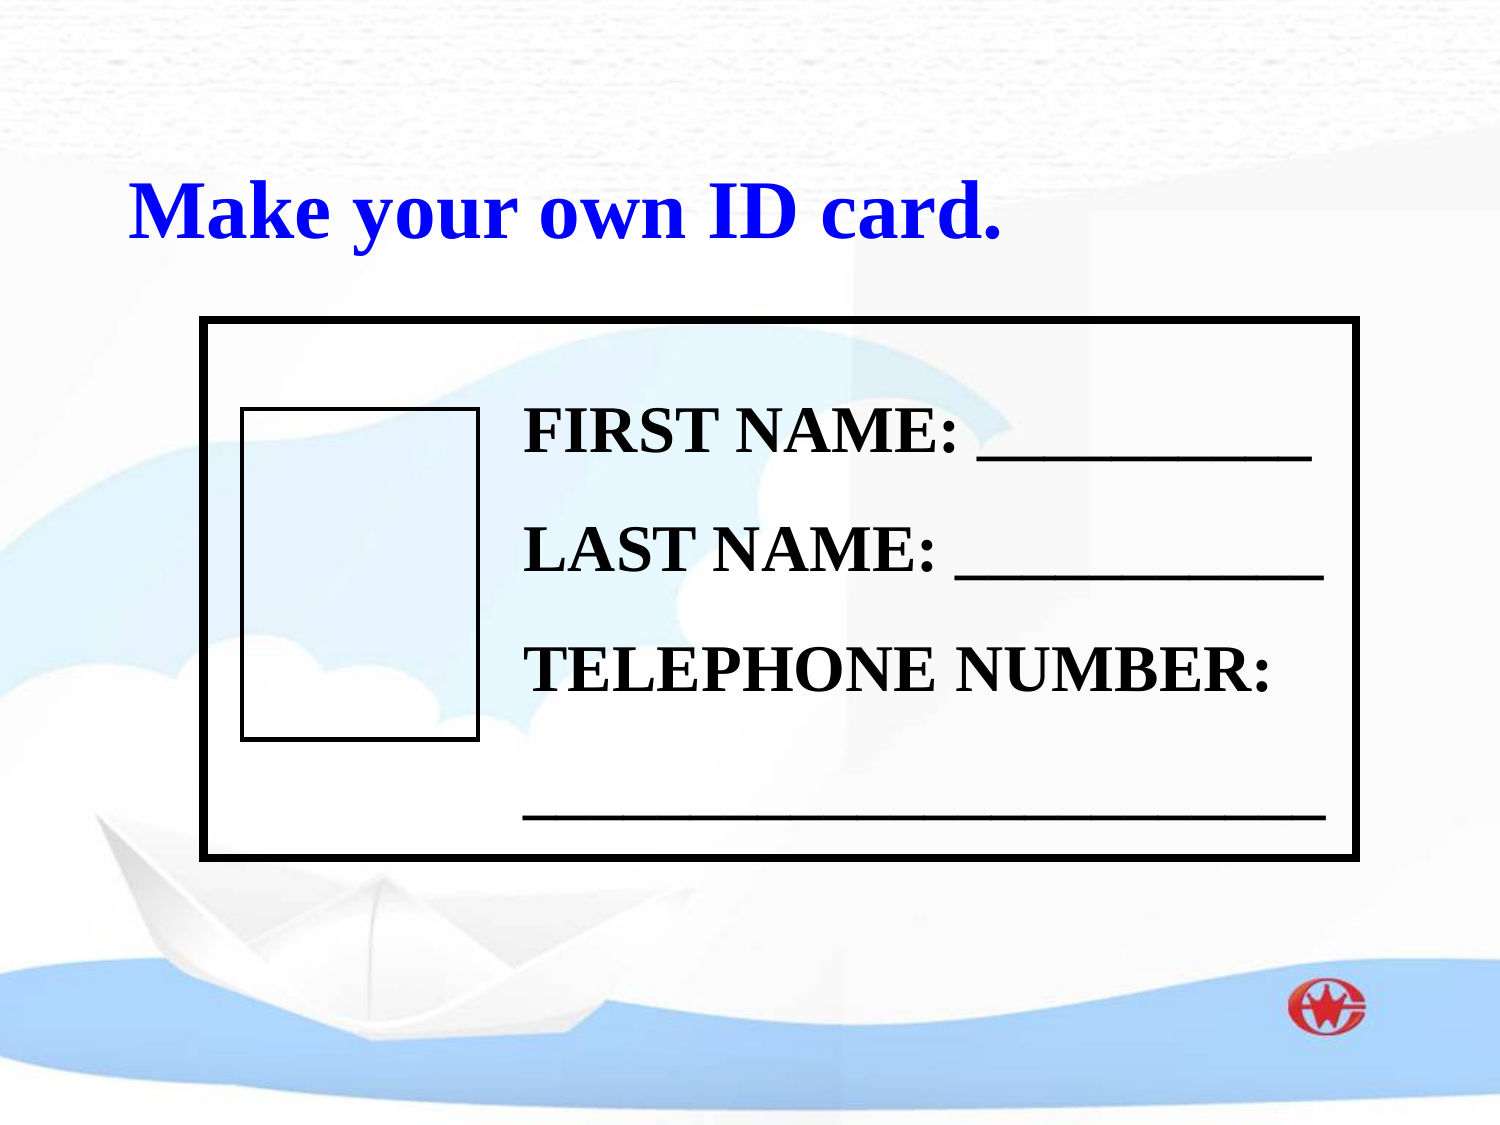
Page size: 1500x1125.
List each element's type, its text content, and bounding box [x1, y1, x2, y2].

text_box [203, 319, 1356, 858]
picture [0, 0, 1500, 1125]
text_box Make your own ID card. [113, 147, 1019, 263]
